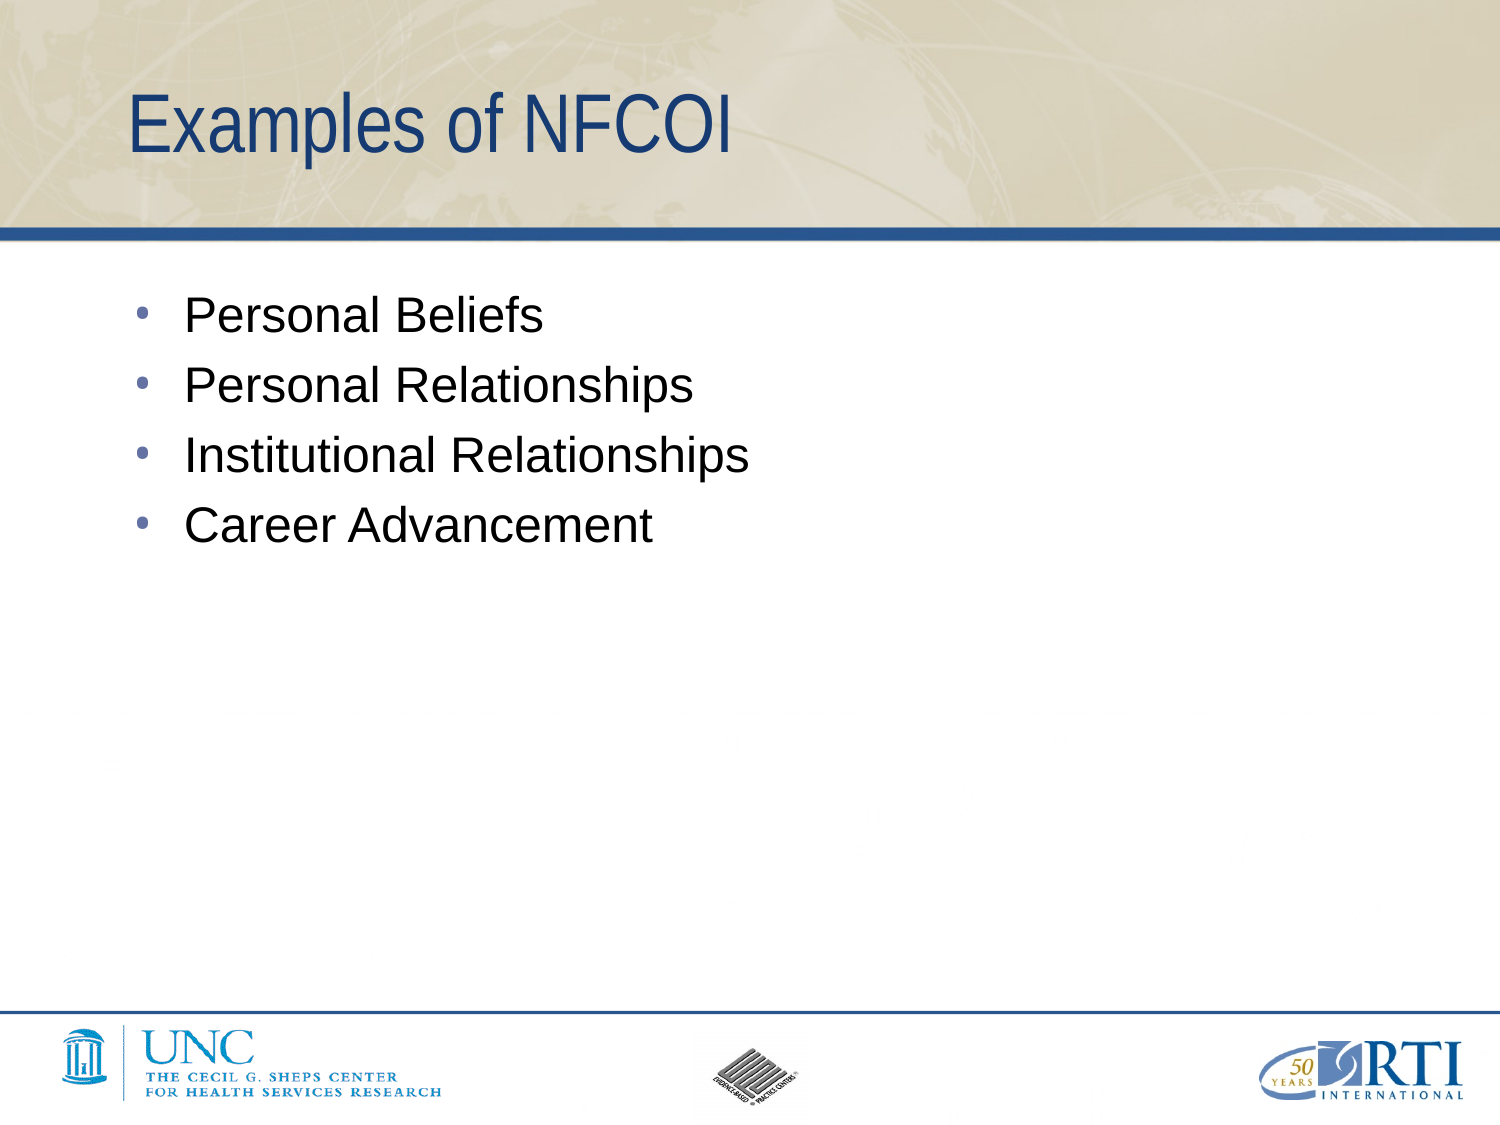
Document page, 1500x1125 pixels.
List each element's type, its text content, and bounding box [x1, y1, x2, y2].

picture [0, 1015, 1500, 1125]
title Examples of NFCOI [112, 24, 1388, 213]
picture [0, 0, 1500, 1010]
list Personal Beliefs Personal Relationships Institutional Relationships Career Advancement [112, 274, 1388, 976]
